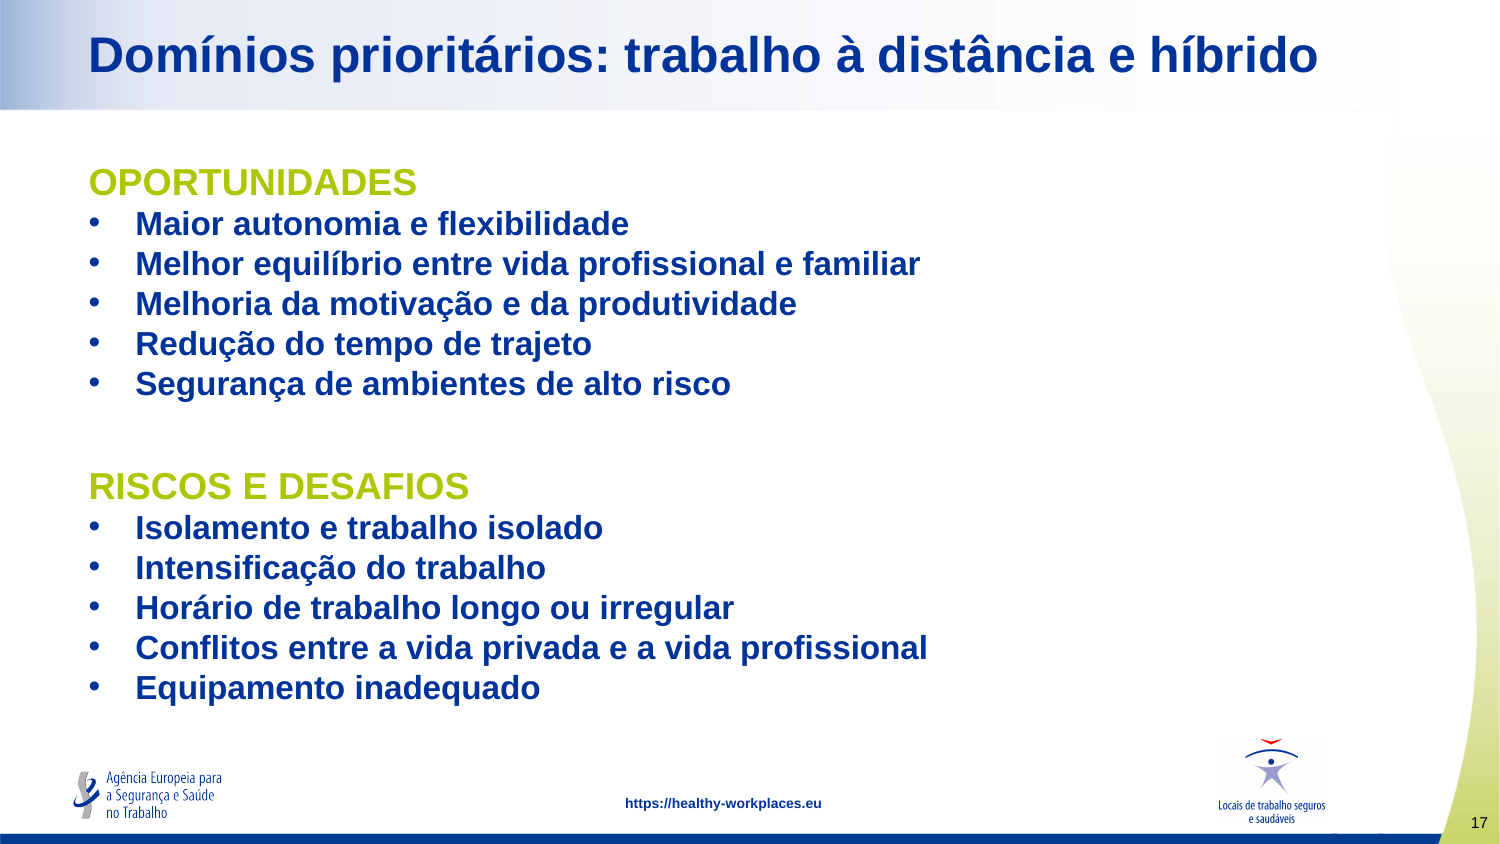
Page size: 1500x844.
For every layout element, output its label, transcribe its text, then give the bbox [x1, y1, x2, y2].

title Domínios prioritários: trabalho à distância e híbrido [73, 0, 1424, 131]
picture [0, 0, 1500, 844]
text_box OPORTUNIDADES Maior autonomia e flexibilidade Melhor equilíbrio entre vida profissional e familiar Melhoria da motivação e da produtividade Redução do tempo de trajeto Segurança de ambientes de alto risco RISCOS E DESAFIOS Isolamento e trabalho isolado Intensificação do trabalho Horário de trabalho longo ou irregular Conflitos entre a vida privada e a vida profissional Equipamento inadequado [73, 150, 1168, 714]
